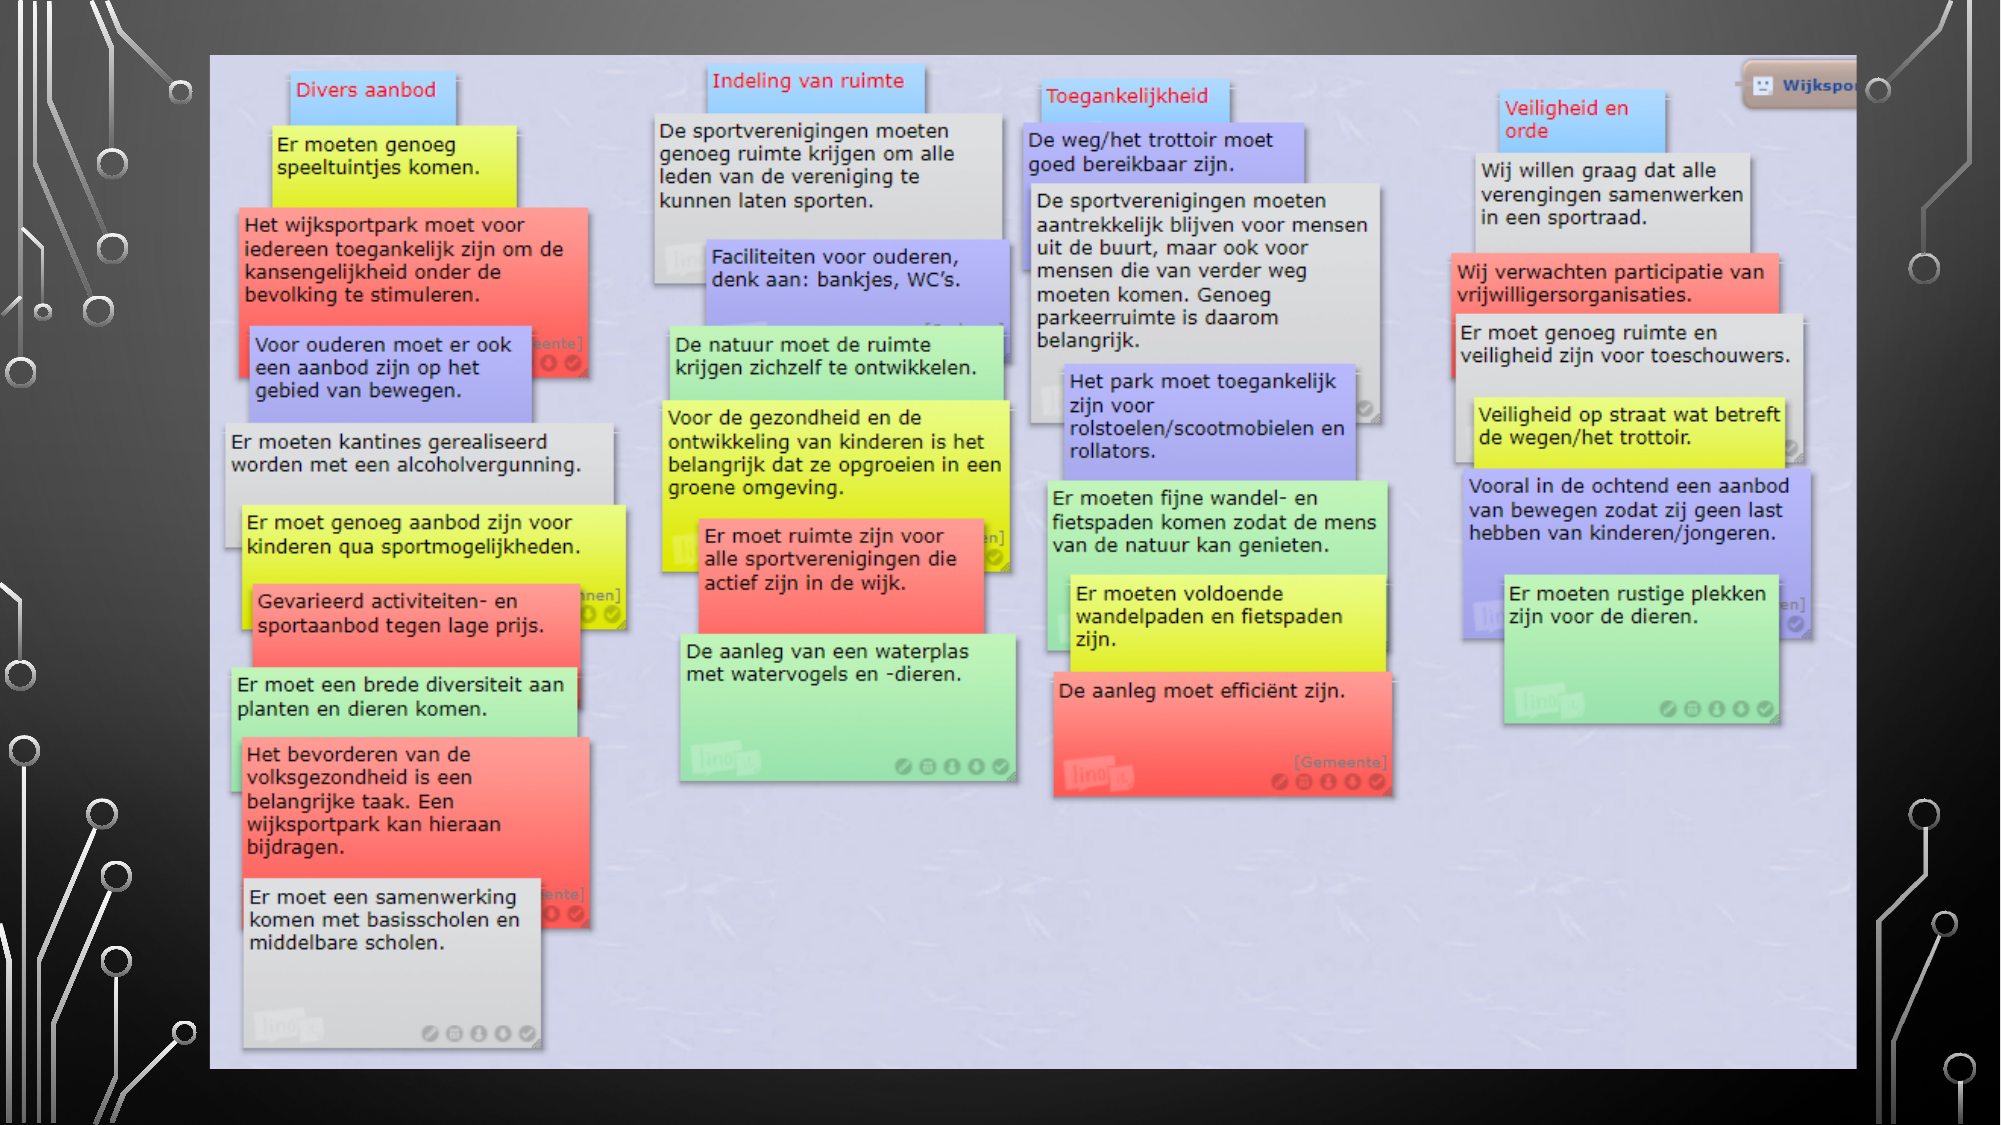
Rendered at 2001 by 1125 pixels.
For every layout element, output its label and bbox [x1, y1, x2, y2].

picture [209, 55, 1857, 1070]
